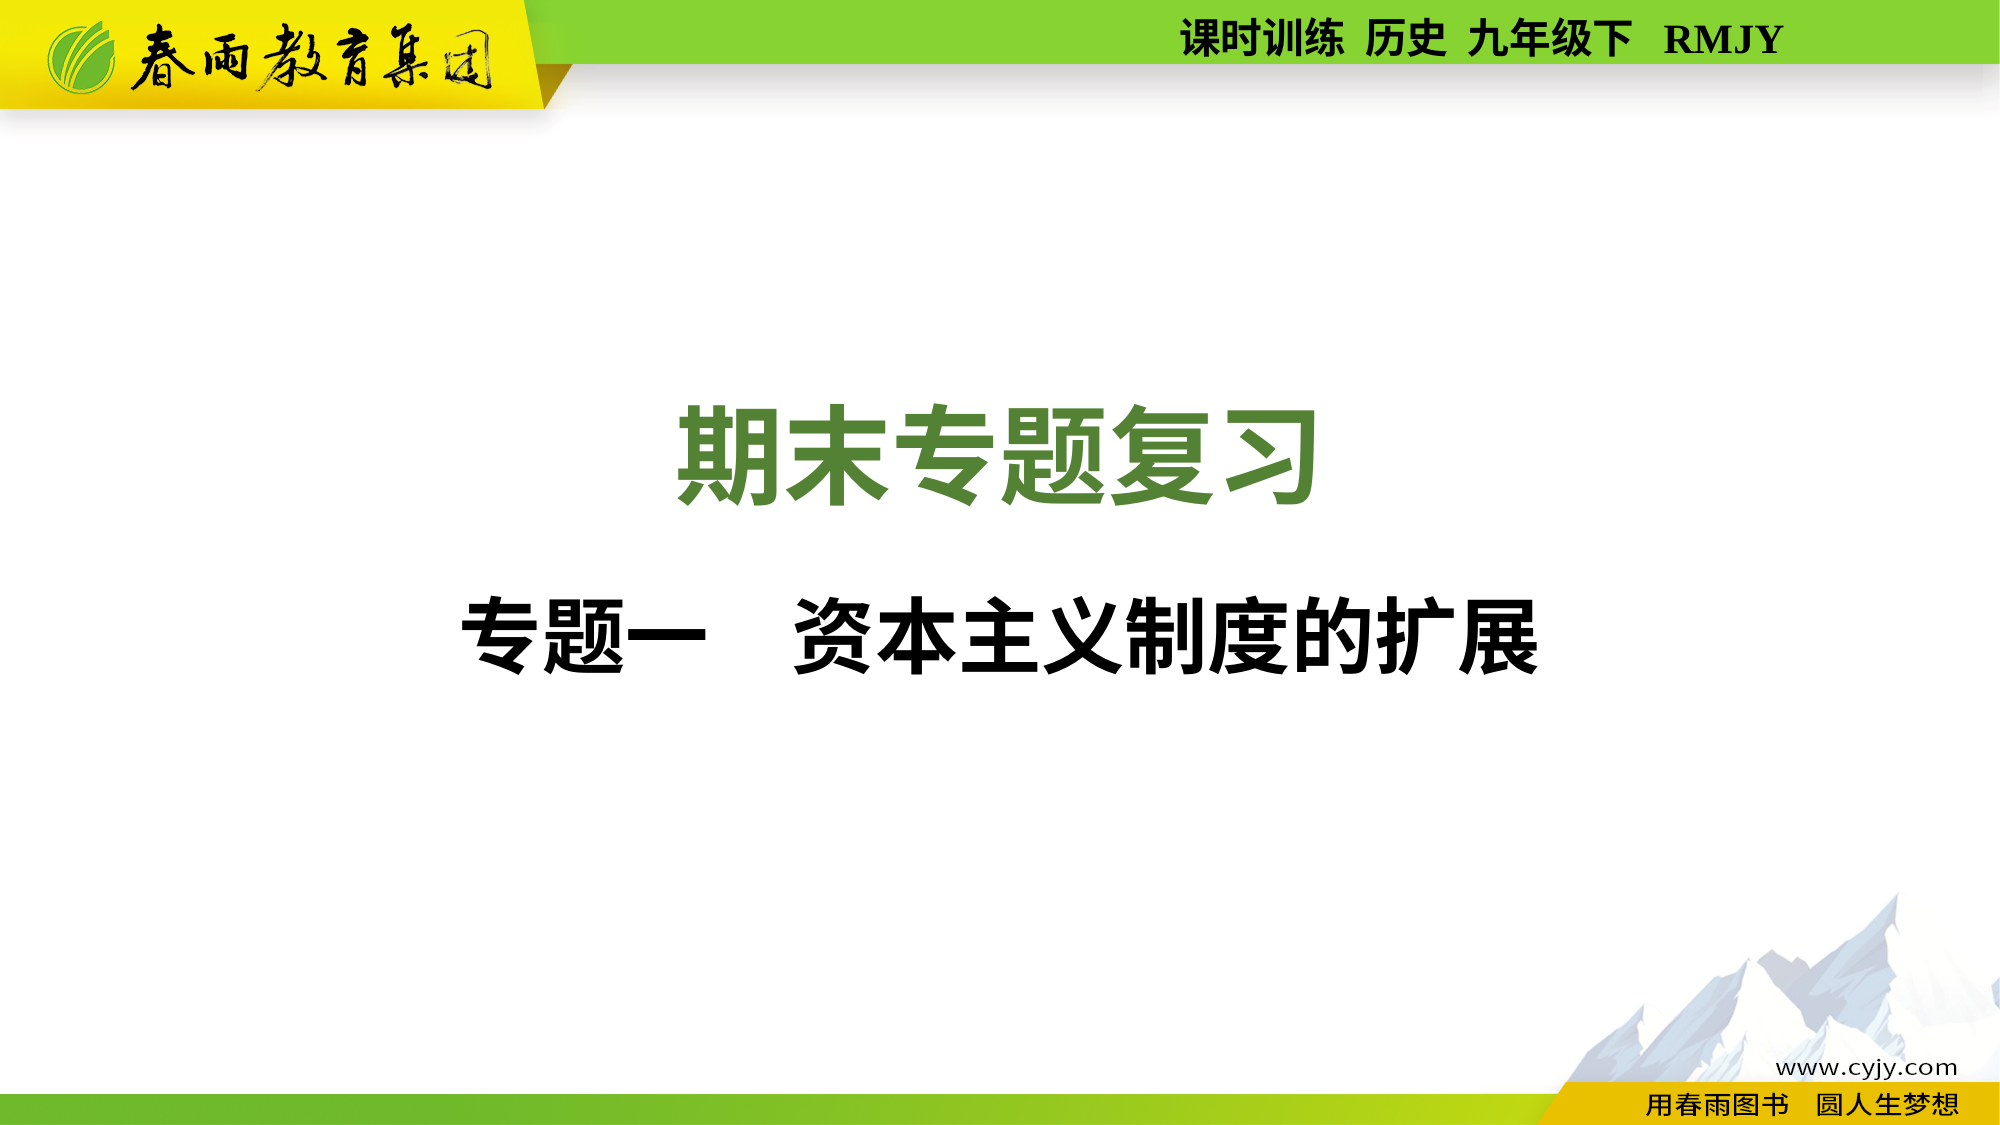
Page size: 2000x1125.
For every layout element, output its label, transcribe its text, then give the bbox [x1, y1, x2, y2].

picture [0, 692, 2000, 1125]
picture [0, 0, 2000, 316]
text_box 期末专题复习 [0, 316, 2000, 526]
text_box 专题一 资本主义制度的扩展 [0, 527, 2000, 692]
